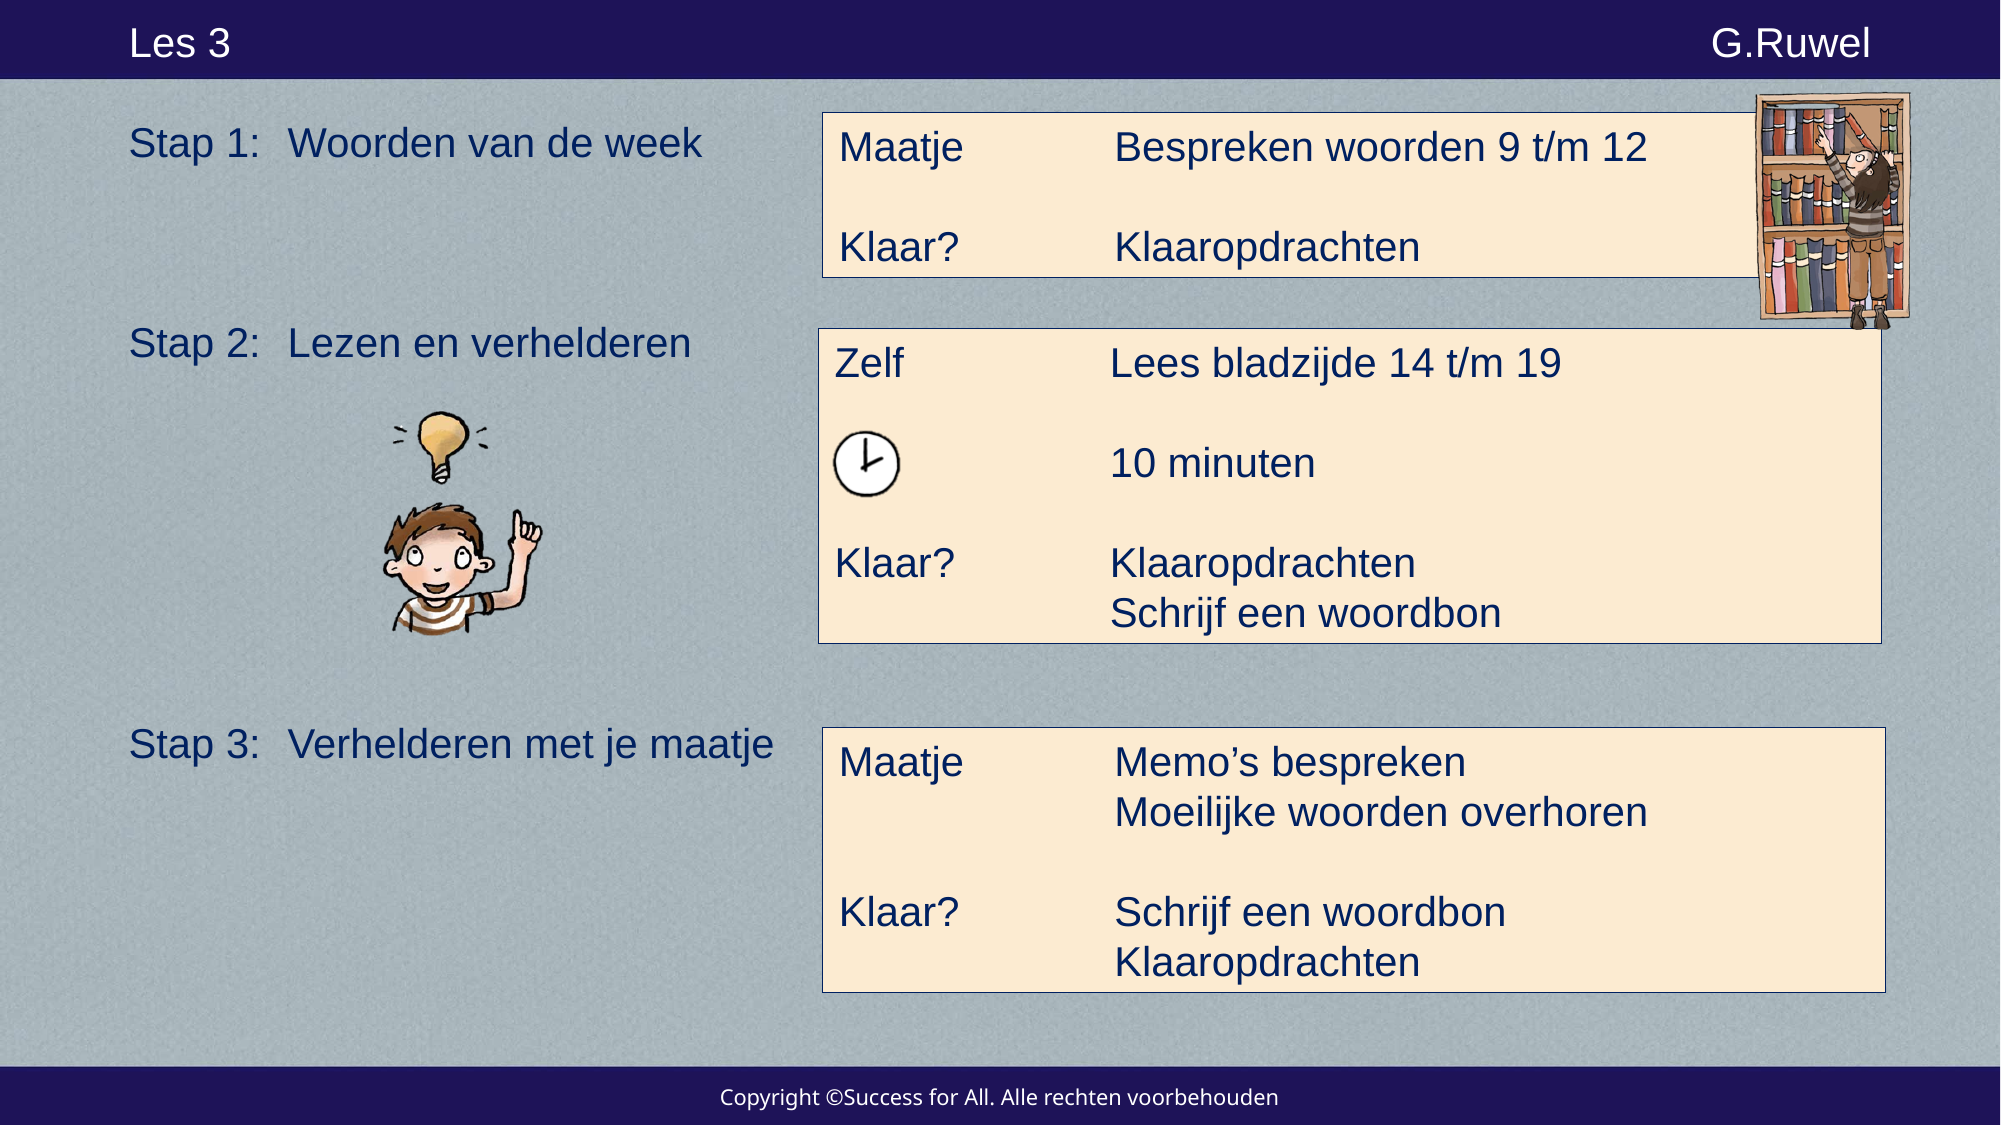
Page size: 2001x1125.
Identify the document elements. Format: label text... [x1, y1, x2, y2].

text_box Zelf Lees bladzijde 14 t/m 19 10 minuten Klaar? Klaaropdrachten Schrijf een woordbon [818, 328, 1882, 644]
text_box Les 3 [114, 8, 354, 73]
picture [0, 0, 2001, 1125]
text_box Copyright ©Success for All. Alle rechten voorbehouden [0, 1076, 2000, 1125]
text_box Maatje Memo’s bespreken Moeilijke woorden overhoren Klaar? Schrijf een woordbon Klaaropdrachten [822, 727, 1886, 993]
text_box Stap 1: Woorden van de week Stap 2: Lezen en verhelderen Stap 3: Verhelderen met je maatje [114, 108, 907, 824]
text_box Maatje Bespreken woorden 9 t/m 12 Klaar? Klaaropdrachten [822, 112, 1739, 278]
text_box G.Ruwel [999, 8, 1886, 73]
